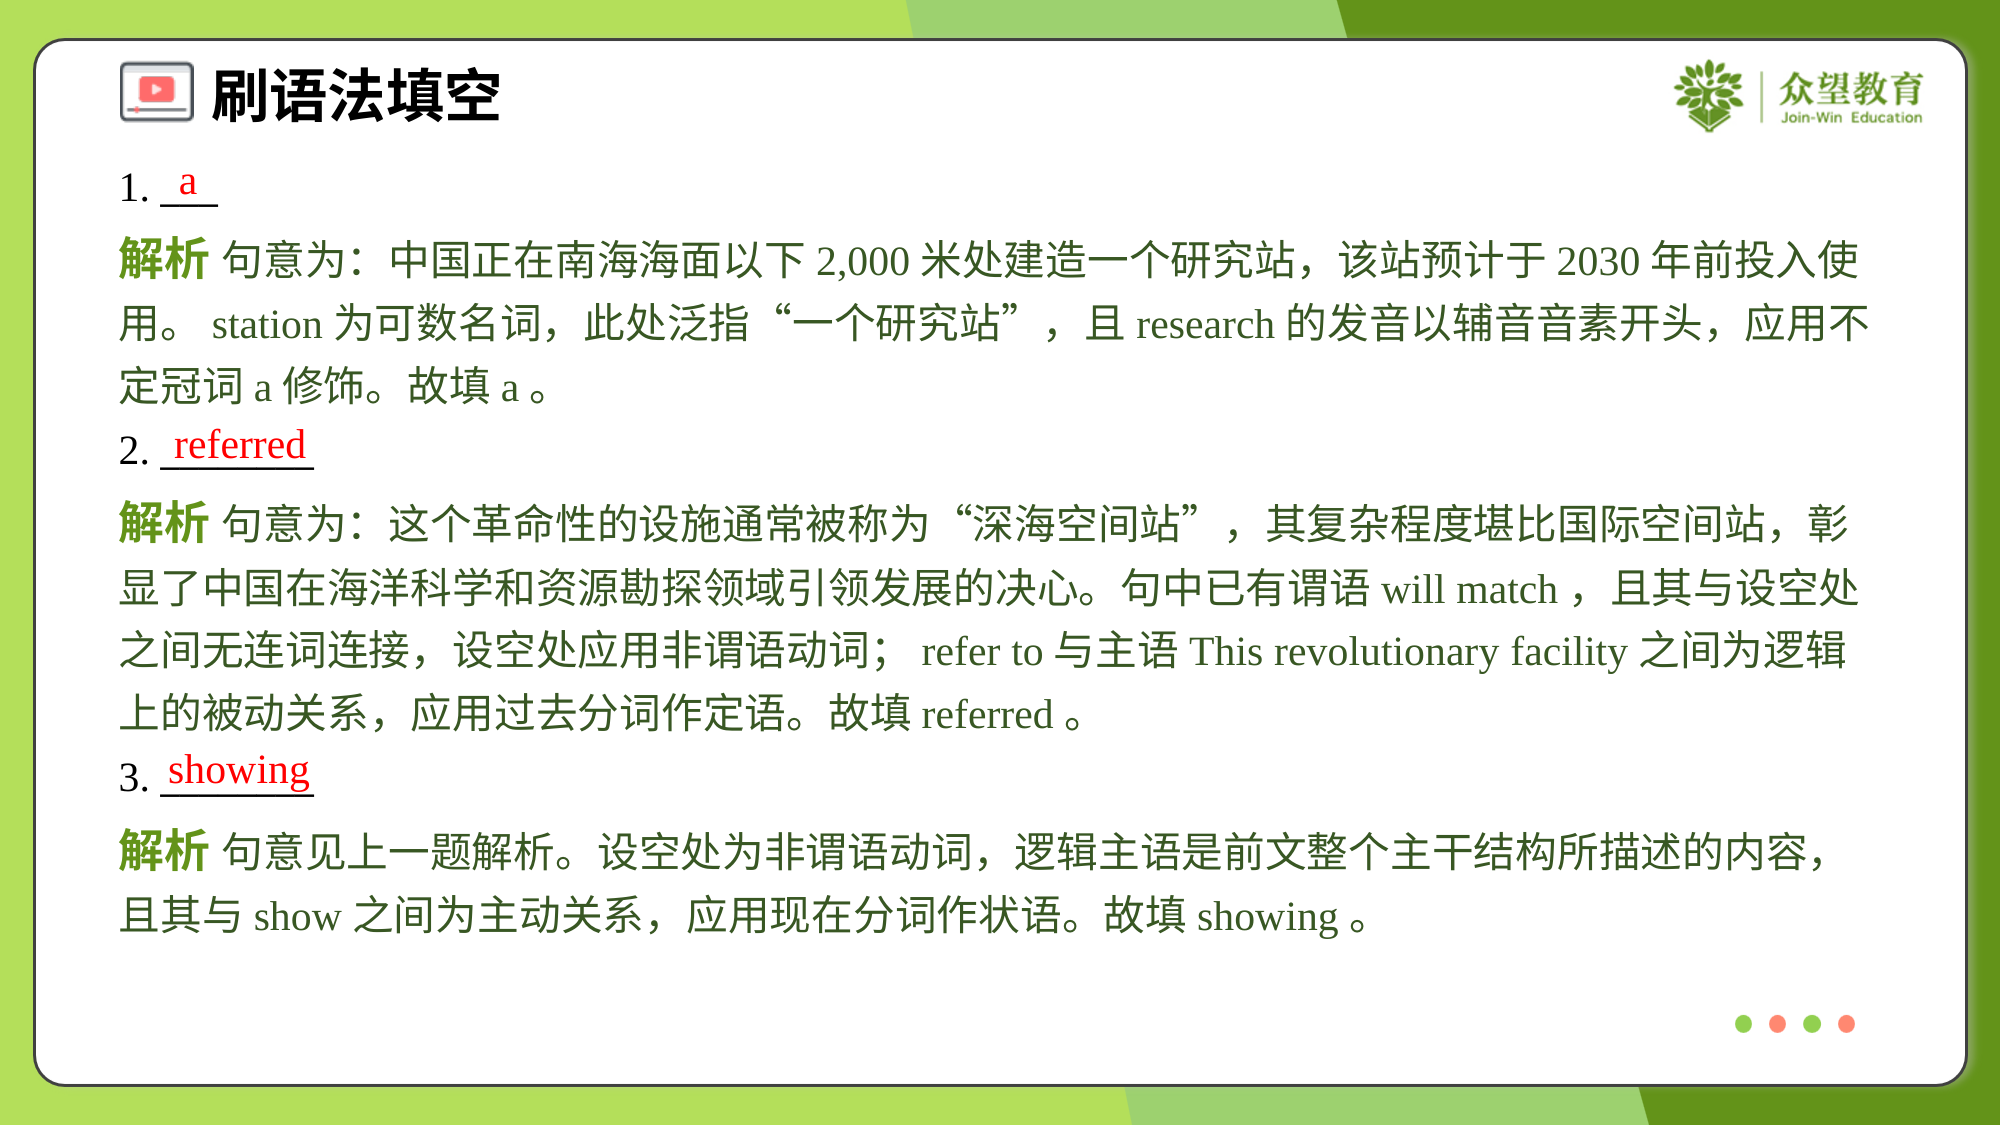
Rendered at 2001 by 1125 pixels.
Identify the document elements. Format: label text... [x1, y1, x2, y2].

text_box showing [163, 729, 315, 788]
text_box 3. ________ [118, 737, 1883, 795]
text_box 1. ___ [118, 146, 1883, 204]
text_box a [174, 140, 202, 199]
picture [0, 0, 2000, 1125]
text_box referred [170, 404, 311, 463]
text_box 解析 句意为：这个革命性的设施通常被称为“深海空间站”，其复杂程度堪比国际空间站，彰显了中国在海洋科学和资源勘探领域引领发展的决心。句中已有谓语will match，且其与设空处之间无连词连接，设空处应用非谓语动词；refer to与主语This revolutionary facility之间为逻辑上的被动关系，应用过去分词作定语。故填referred。 [118, 480, 1883, 732]
text_box 2. ________ [118, 410, 1883, 468]
text_box 解析 句意见上一题解析。设空处为非谓语动词，逻辑主语是前文整个主干结构所描述的内容，且其与show之间为主动关系，应用现在分词作状语。故填showing。 [118, 807, 1883, 934]
text_box 解析 句意为：中国正在南海海面以下2,000米处建造一个研究站，该站预计于2030年前投入使用。station为可数名词，此处泛指“一个研究站”，且research的发音以辅音音素开头，应用不定冠词a修饰。故填a。 [118, 215, 1883, 405]
